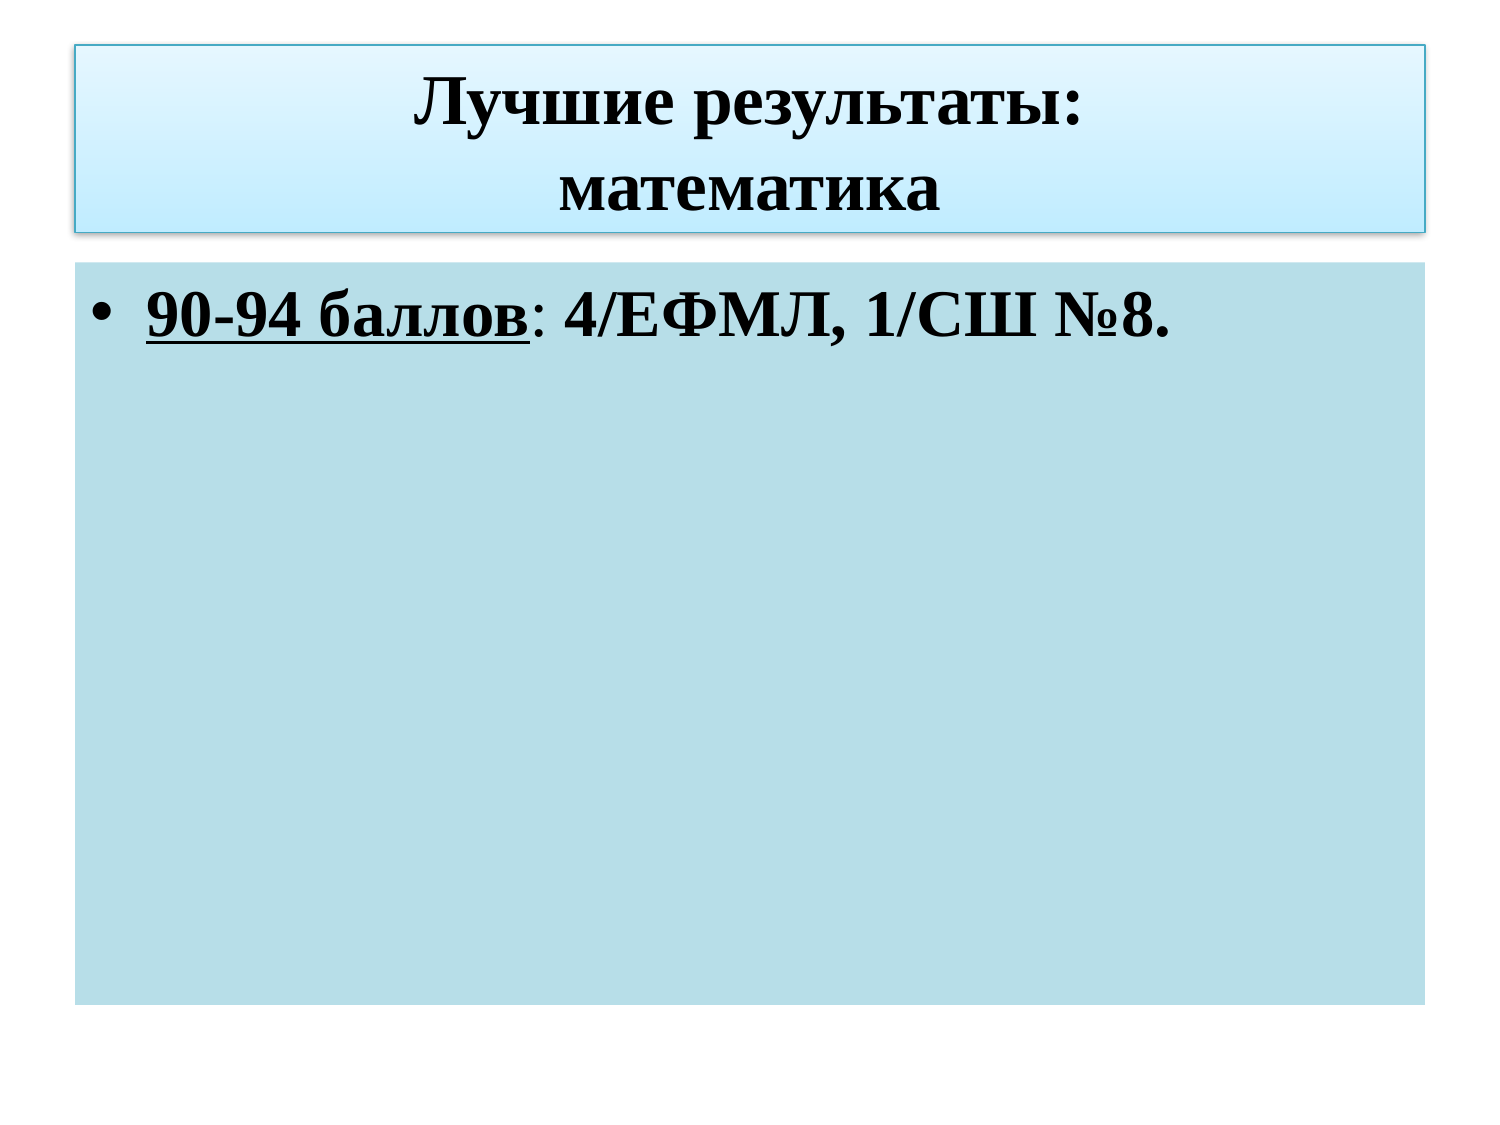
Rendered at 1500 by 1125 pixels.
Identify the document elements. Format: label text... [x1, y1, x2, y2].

title Лучшие результаты: математика [74, 44, 1426, 233]
list 90-94 баллов: 4/ЕФМЛ, 1/СШ №8. [75, 262, 1425, 1005]
